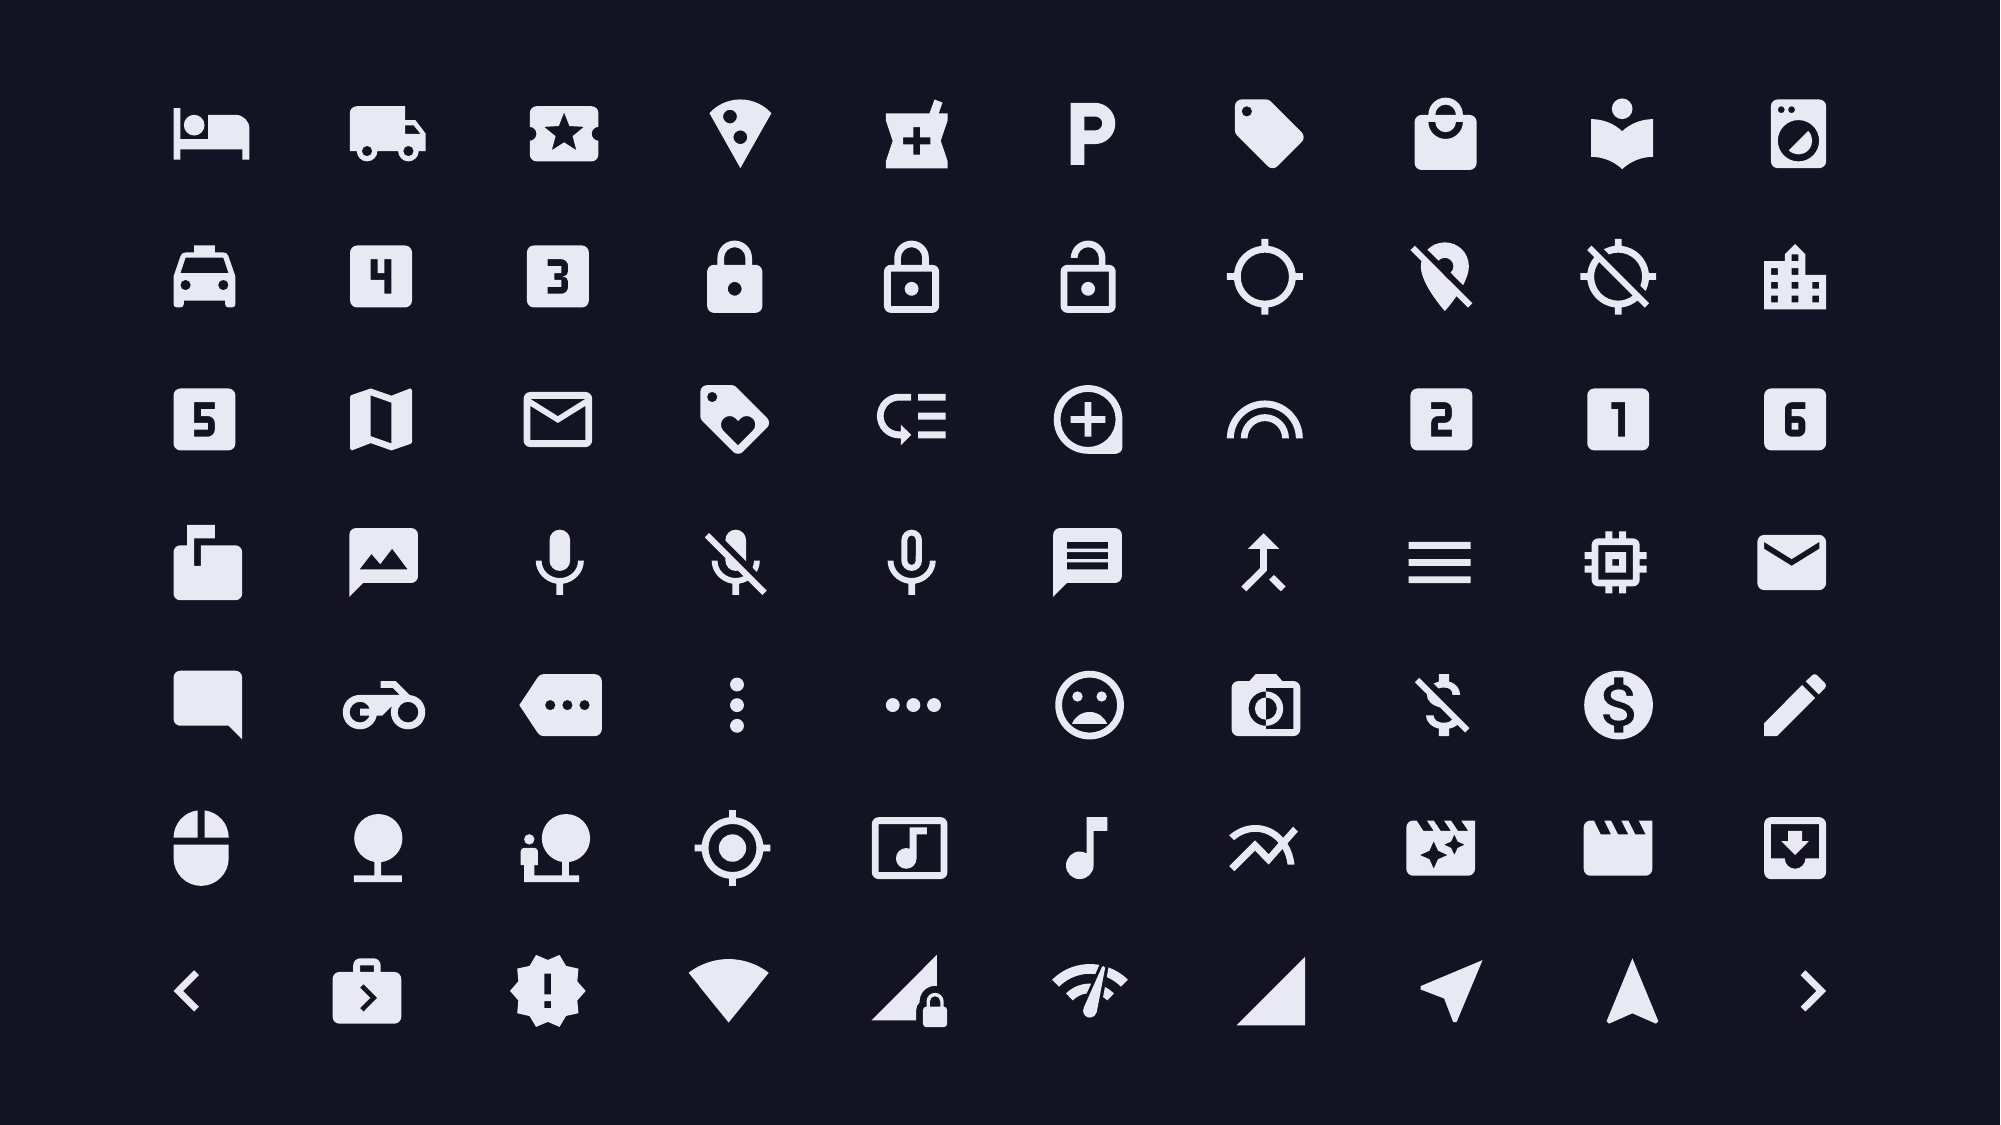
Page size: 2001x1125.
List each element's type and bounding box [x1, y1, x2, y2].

text_box [1241, 533, 1280, 592]
text_box [349, 106, 426, 162]
text_box [1060, 240, 1116, 313]
text_box [1606, 958, 1659, 1024]
text_box [529, 106, 599, 162]
text_box [707, 240, 763, 313]
text_box [906, 698, 921, 713]
text_box [350, 245, 413, 308]
text_box [1234, 99, 1304, 169]
text_box [730, 677, 744, 692]
text_box [704, 533, 767, 595]
text_box [519, 674, 602, 737]
text_box [1052, 964, 1100, 987]
text_box [1414, 97, 1477, 170]
text_box [1580, 245, 1650, 315]
text_box [1764, 388, 1827, 451]
text_box [918, 393, 946, 401]
text_box [1236, 956, 1306, 1026]
text_box [885, 99, 948, 169]
text_box [1103, 986, 1115, 1001]
text_box [1066, 817, 1108, 880]
text_box [1070, 102, 1116, 165]
text_box [1055, 670, 1124, 740]
text_box [204, 810, 229, 838]
text_box [694, 810, 771, 886]
text_box [523, 391, 593, 448]
text_box [520, 814, 591, 883]
text_box [1800, 970, 1827, 1012]
text_box [549, 529, 571, 571]
text_box [1584, 670, 1653, 740]
text_box [349, 528, 418, 597]
text_box [1408, 576, 1471, 584]
text_box [1611, 98, 1633, 120]
text_box [1591, 119, 1654, 170]
text_box [1583, 820, 1653, 876]
text_box [1408, 559, 1471, 566]
text_box [1231, 674, 1301, 737]
text_box [535, 560, 584, 595]
text_box [1764, 817, 1827, 880]
text_box [173, 388, 236, 451]
text_box [1414, 677, 1470, 737]
text_box [1408, 541, 1471, 549]
text_box [1410, 388, 1473, 451]
text_box [332, 958, 402, 1024]
text_box [1427, 242, 1469, 286]
text_box [1053, 528, 1122, 597]
text_box [709, 99, 772, 169]
text_box [173, 810, 198, 838]
text_box [871, 954, 937, 1021]
text_box [1226, 400, 1303, 439]
text_box [173, 970, 199, 1012]
text_box [1420, 960, 1483, 1023]
text_box [688, 959, 769, 1023]
text_box [1269, 574, 1286, 592]
text_box [1406, 820, 1476, 876]
text_box [1603, 238, 1657, 291]
text_box [342, 681, 426, 730]
text_box [883, 240, 940, 313]
text_box [1083, 966, 1106, 1018]
text_box [350, 388, 413, 451]
text_box [918, 412, 946, 420]
text_box [927, 698, 941, 713]
text_box [1229, 825, 1298, 872]
text_box [1764, 244, 1827, 310]
text_box [887, 560, 936, 595]
text_box [1053, 385, 1123, 454]
text_box [885, 698, 900, 713]
text_box [173, 108, 250, 160]
text_box [353, 814, 403, 883]
text_box [1226, 238, 1303, 315]
text_box [1587, 388, 1650, 451]
text_box [173, 524, 243, 601]
text_box [1770, 99, 1827, 169]
text_box [901, 529, 922, 571]
text_box [730, 698, 744, 713]
text_box [173, 844, 229, 886]
text_box [730, 718, 744, 733]
text_box [918, 431, 946, 439]
text_box [1584, 531, 1647, 594]
text_box [1106, 967, 1128, 987]
text_box [1805, 674, 1827, 695]
text_box [1410, 245, 1473, 312]
text_box [725, 529, 747, 562]
text_box [922, 992, 948, 1028]
text_box [871, 817, 948, 880]
text_box [510, 954, 586, 1027]
text_box [700, 385, 770, 454]
text_box [1764, 685, 1816, 737]
text_box [1757, 534, 1827, 591]
text_box [1433, 674, 1461, 695]
text_box [173, 245, 236, 308]
text_box [1066, 983, 1092, 1001]
text_box [876, 393, 912, 446]
text_box [526, 245, 589, 308]
text_box [173, 670, 243, 740]
